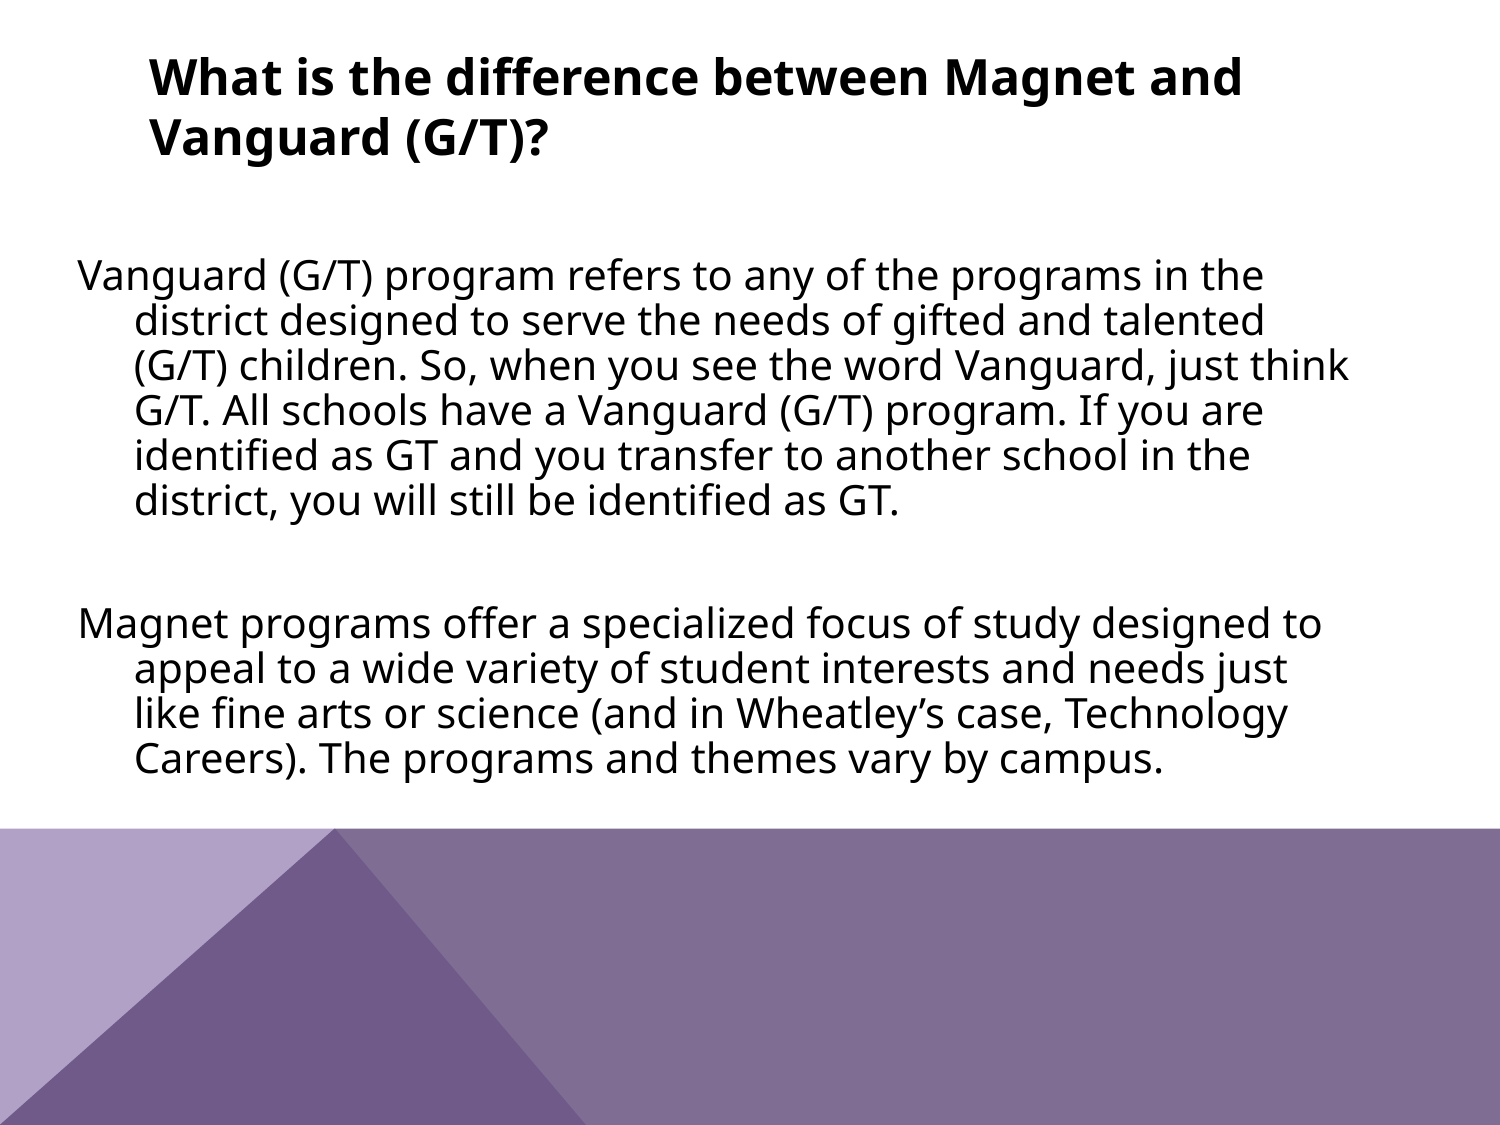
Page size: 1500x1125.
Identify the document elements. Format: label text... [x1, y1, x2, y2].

list Vanguard (G/T) program refers to any of the programs in the district designed to serve the needs of gifted and talented (G/T) children. So, when you see the word Vanguard, just think G/T. All schools have a Vanguard (G/T) program. If you are identified as GT and you transfer to another school in the district, you will still be identified as GT. Magnet programs offer a specialized focus of study designed to appeal to a wide variety of student interests and needs just like fine arts or science (and in Wheatley’s case, Technology Careers). The programs and themes vary by campus. [62, 180, 1369, 813]
title What is the difference between Magnet and Vanguard (G/T)? [134, 59, 1369, 150]
